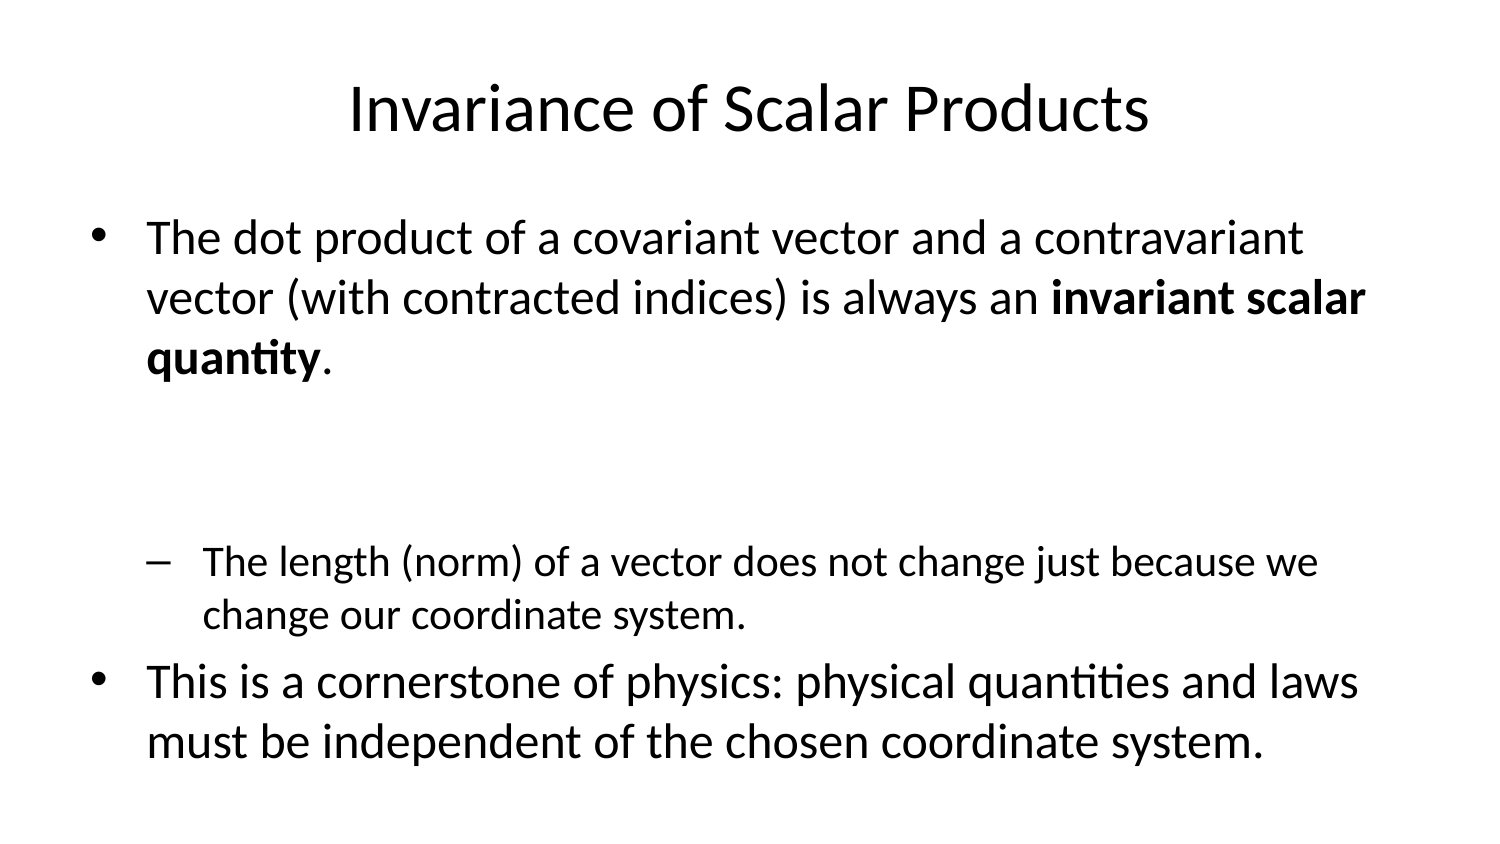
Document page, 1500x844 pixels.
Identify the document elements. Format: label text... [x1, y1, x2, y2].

title Invariance of Scalar Products [75, 33, 1425, 175]
